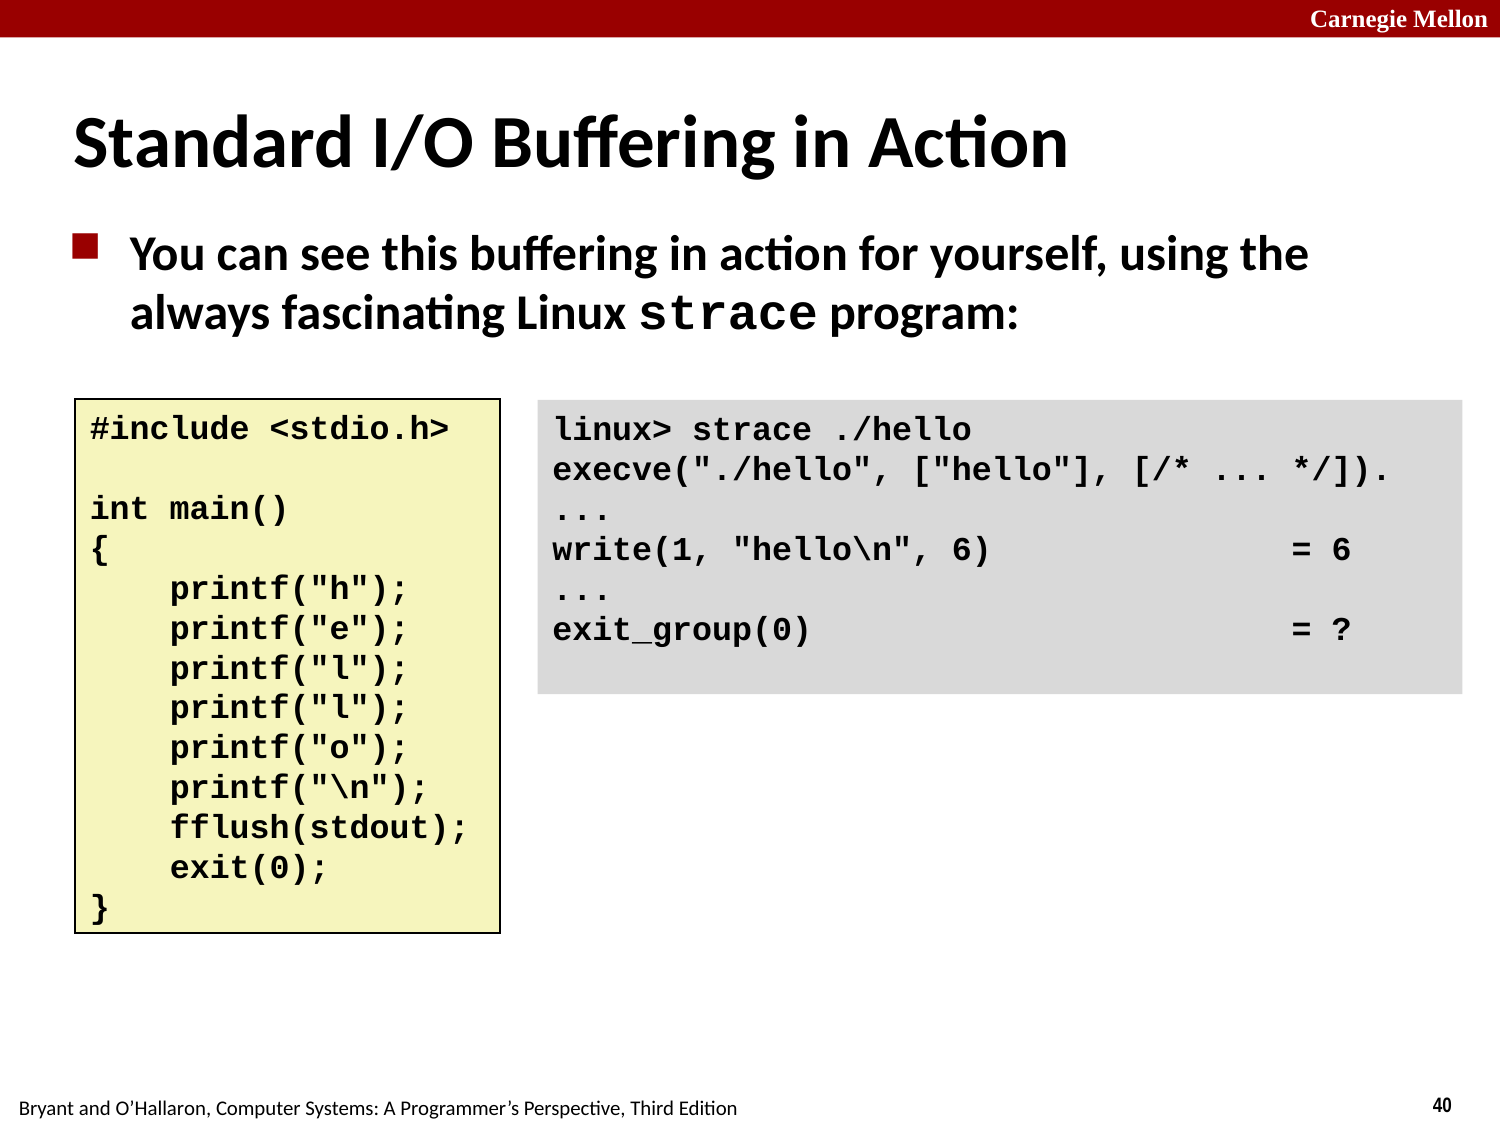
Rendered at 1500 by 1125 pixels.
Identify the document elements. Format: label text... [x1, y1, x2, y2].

text_box linux> strace ./hello execve("./hello", ["hello"], [/* ... */]). ... write(1, "hello\n", 6) = 6 ... exit_group(0) = ? [537, 399, 1463, 695]
title Standard I/O Buffering in Action [58, 74, 1305, 201]
text_box #include <stdio.h> int main() { printf("h"); printf("e"); printf("l"); printf("l"); printf("o"); printf("\n"); fflush(stdout); exit(0); } [75, 398, 500, 933]
list You can see this buffering in action for yourself, using the always fascinating Linux strace program: [58, 212, 1354, 1029]
